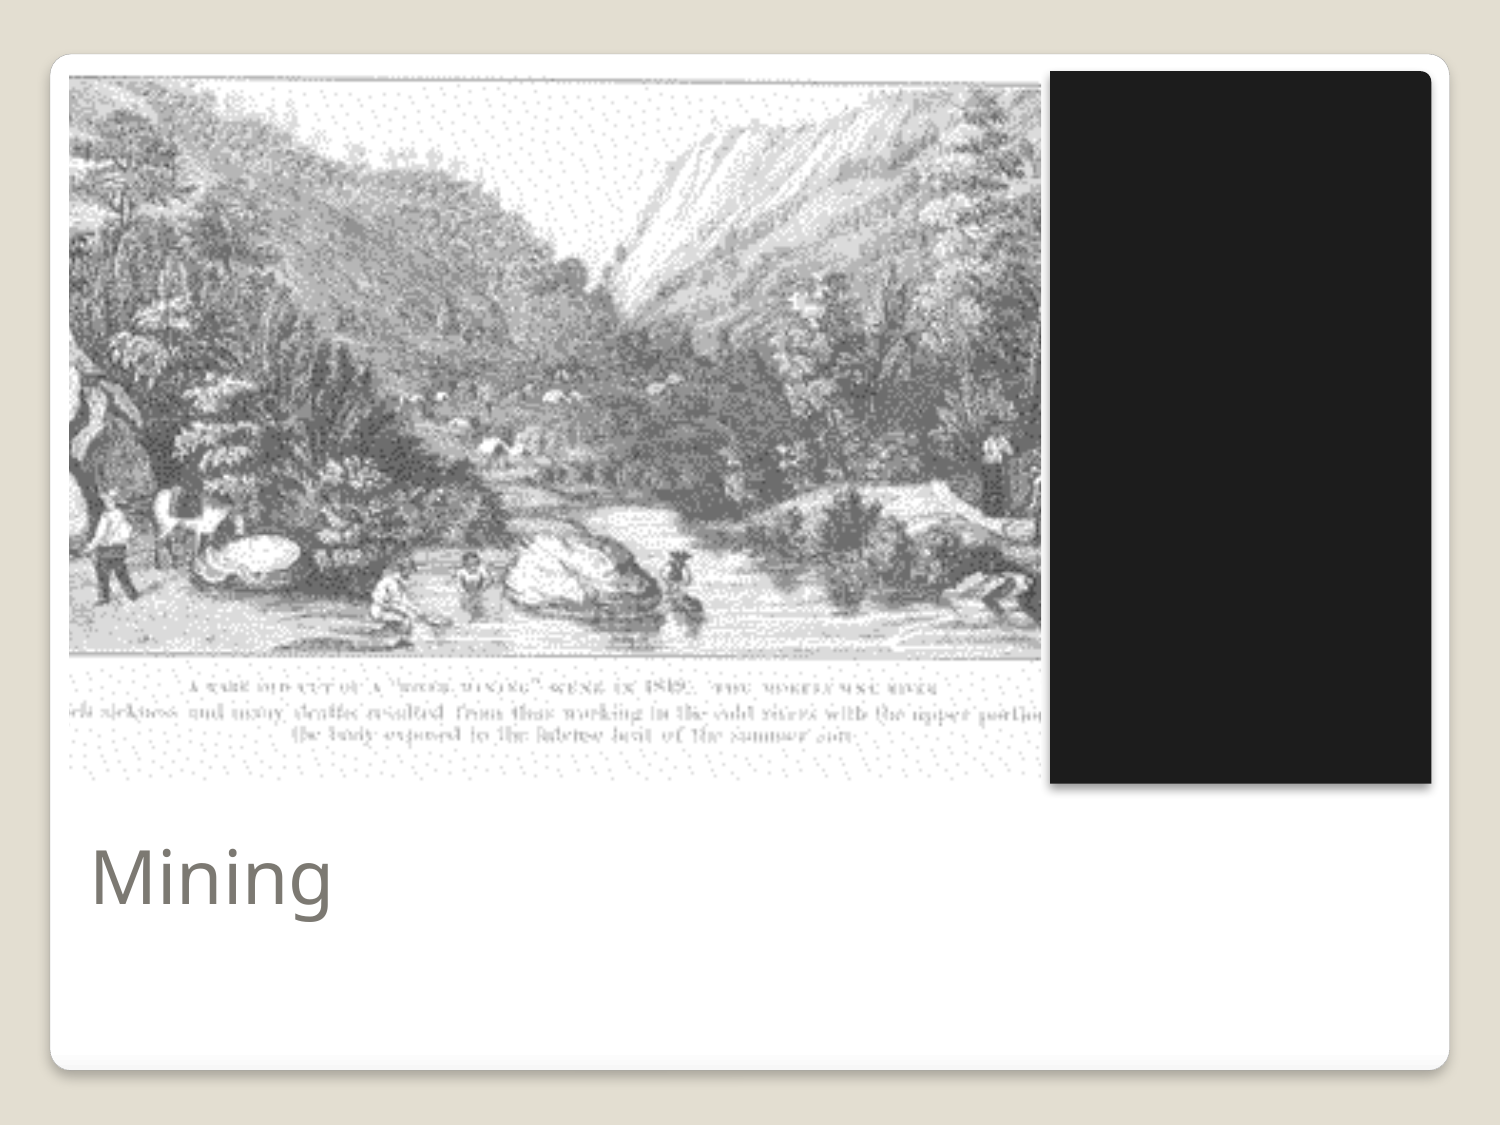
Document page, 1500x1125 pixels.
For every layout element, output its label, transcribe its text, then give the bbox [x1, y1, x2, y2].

picture [68, 71, 1042, 785]
title Mining [75, 822, 1425, 995]
